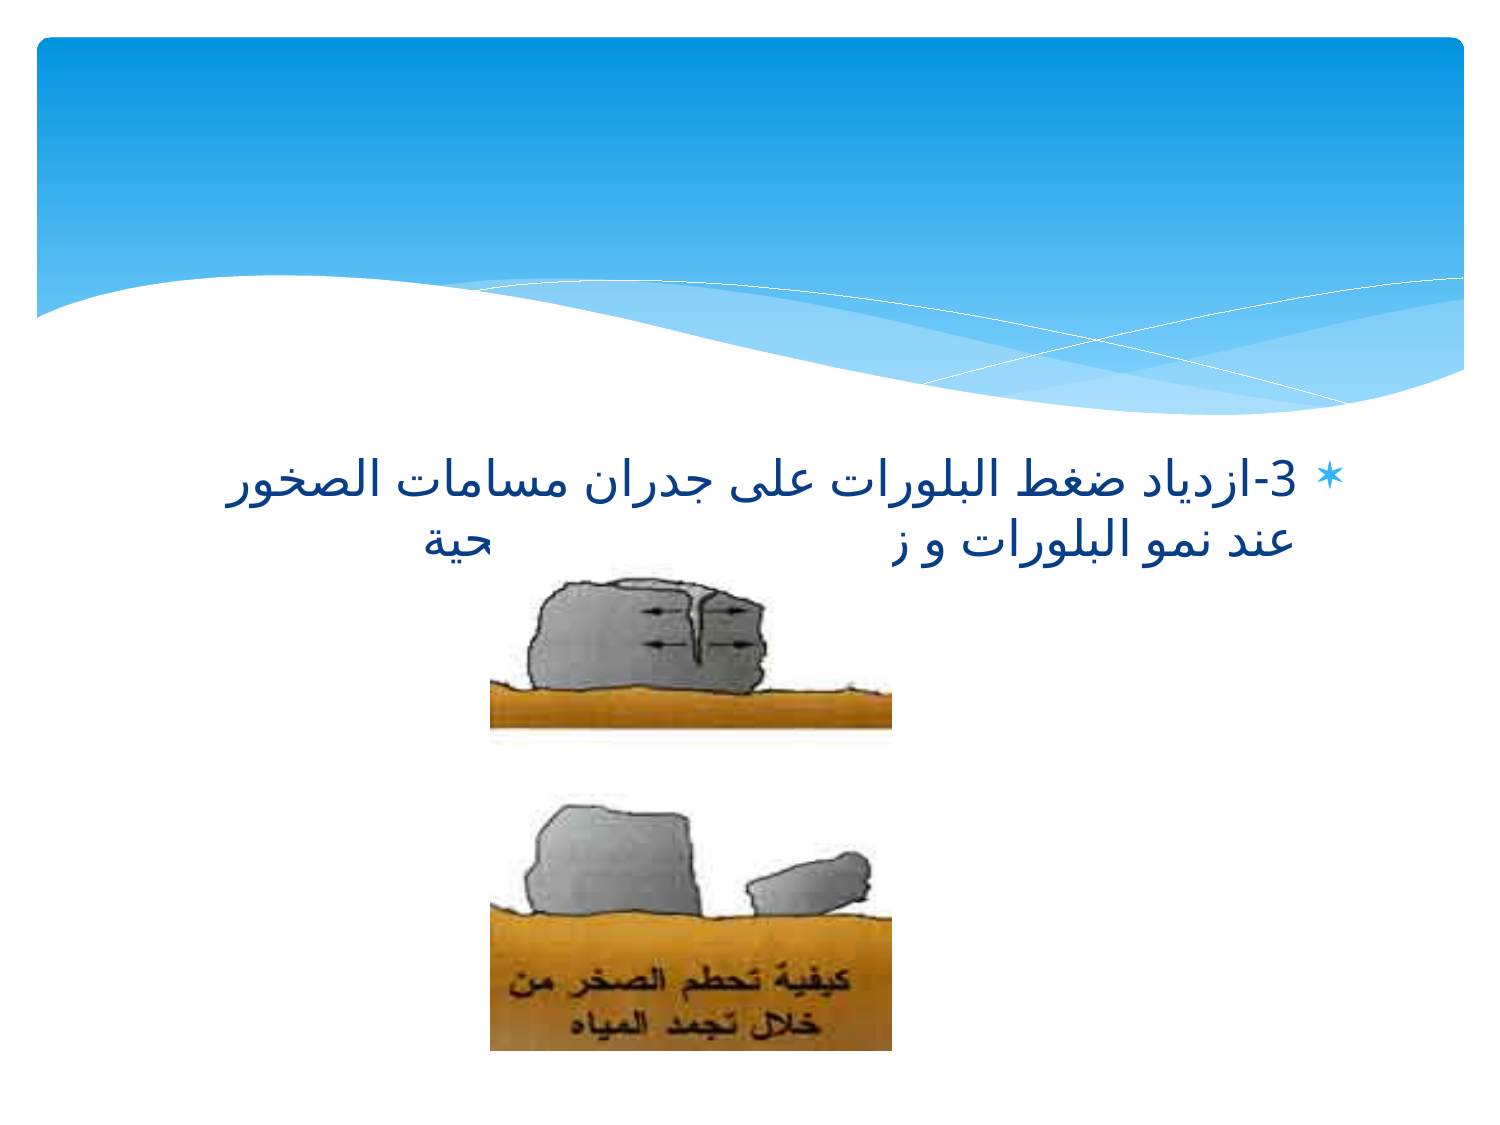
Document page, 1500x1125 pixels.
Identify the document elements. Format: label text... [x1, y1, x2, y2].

picture [489, 514, 892, 1052]
list 3- ازدياد ضغط البلورات على جدران مسامات الصخور عند نمو البلورات و زيادة مساحتها السطحية [143, 438, 1359, 1005]
